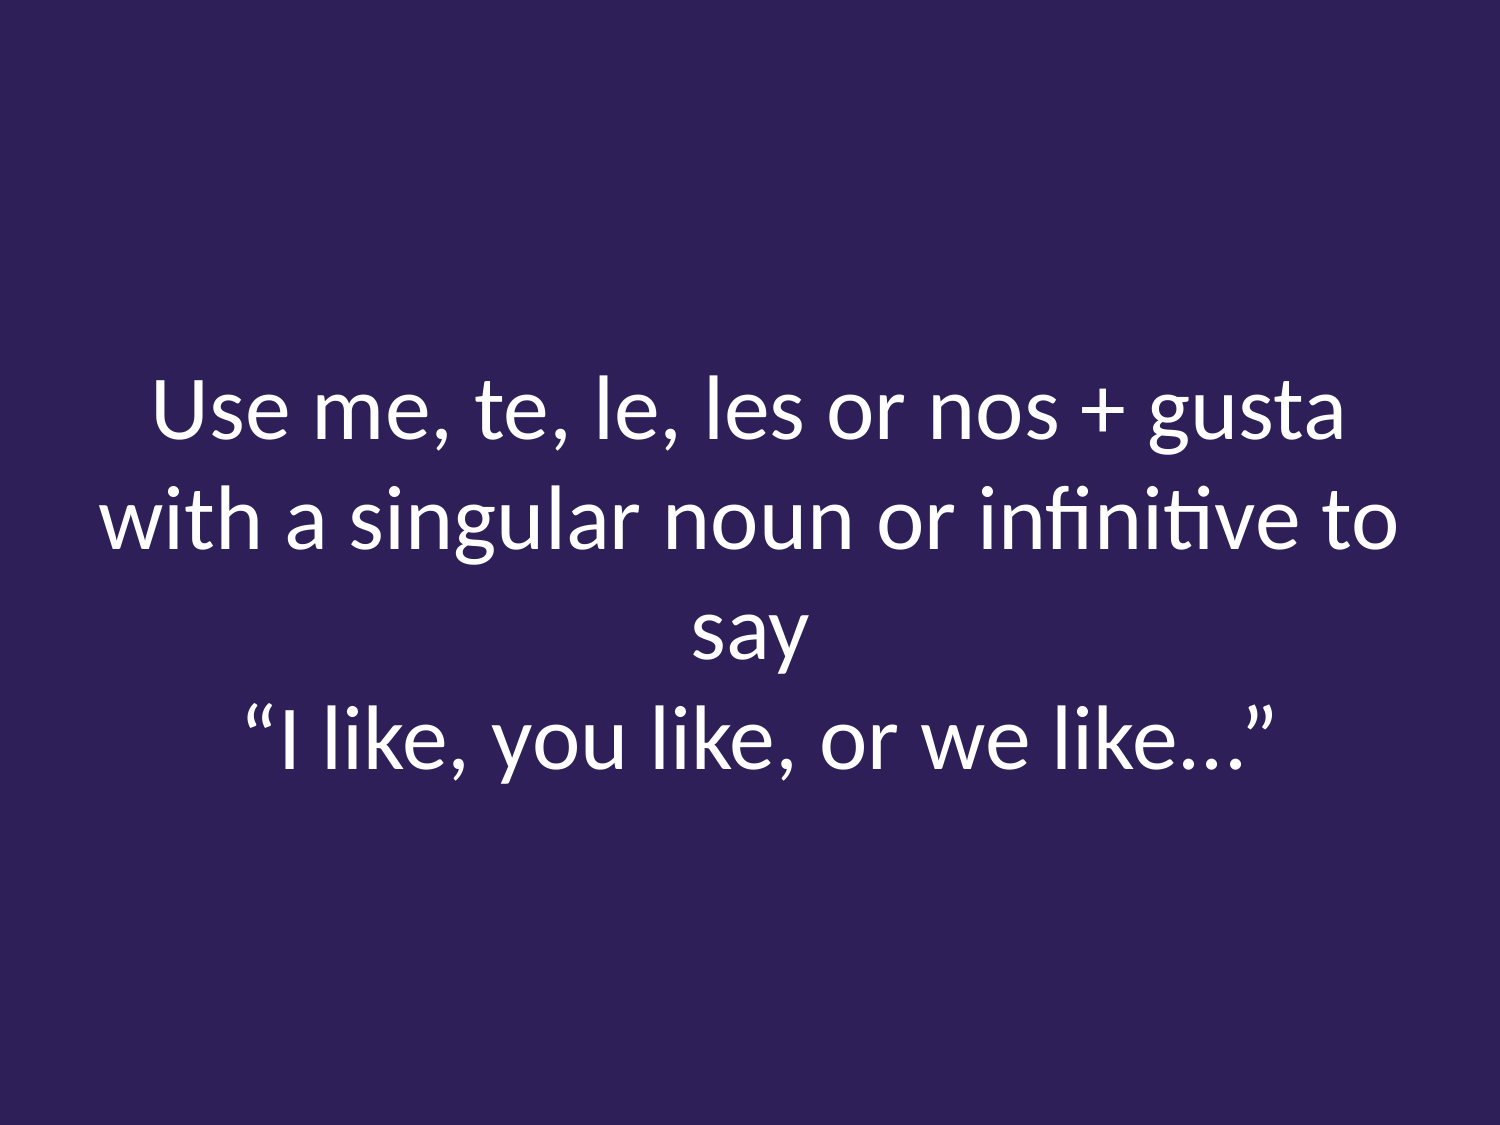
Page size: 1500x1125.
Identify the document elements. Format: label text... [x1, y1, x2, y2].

title Use me, te, le, les or nos + gusta with a singular noun or infinitive to say “I like, you like, or we like...” [75, 45, 1425, 1091]
